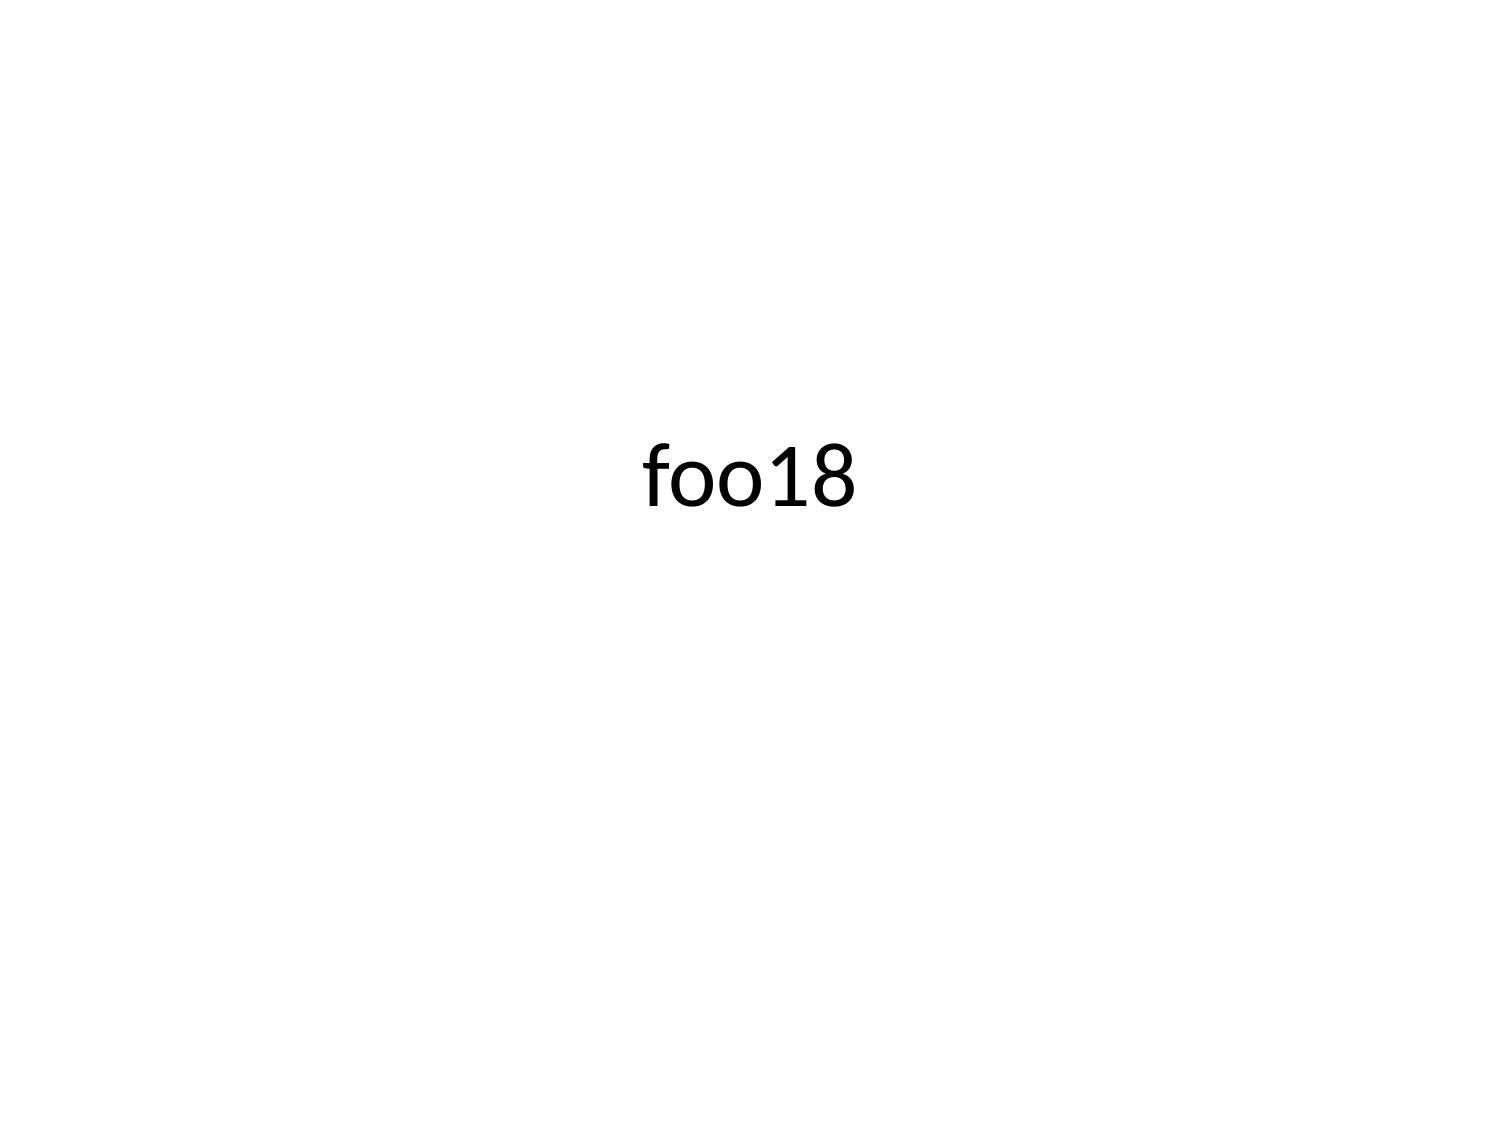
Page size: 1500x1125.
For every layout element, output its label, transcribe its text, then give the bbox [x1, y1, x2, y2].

title foo18 [112, 349, 1388, 591]
